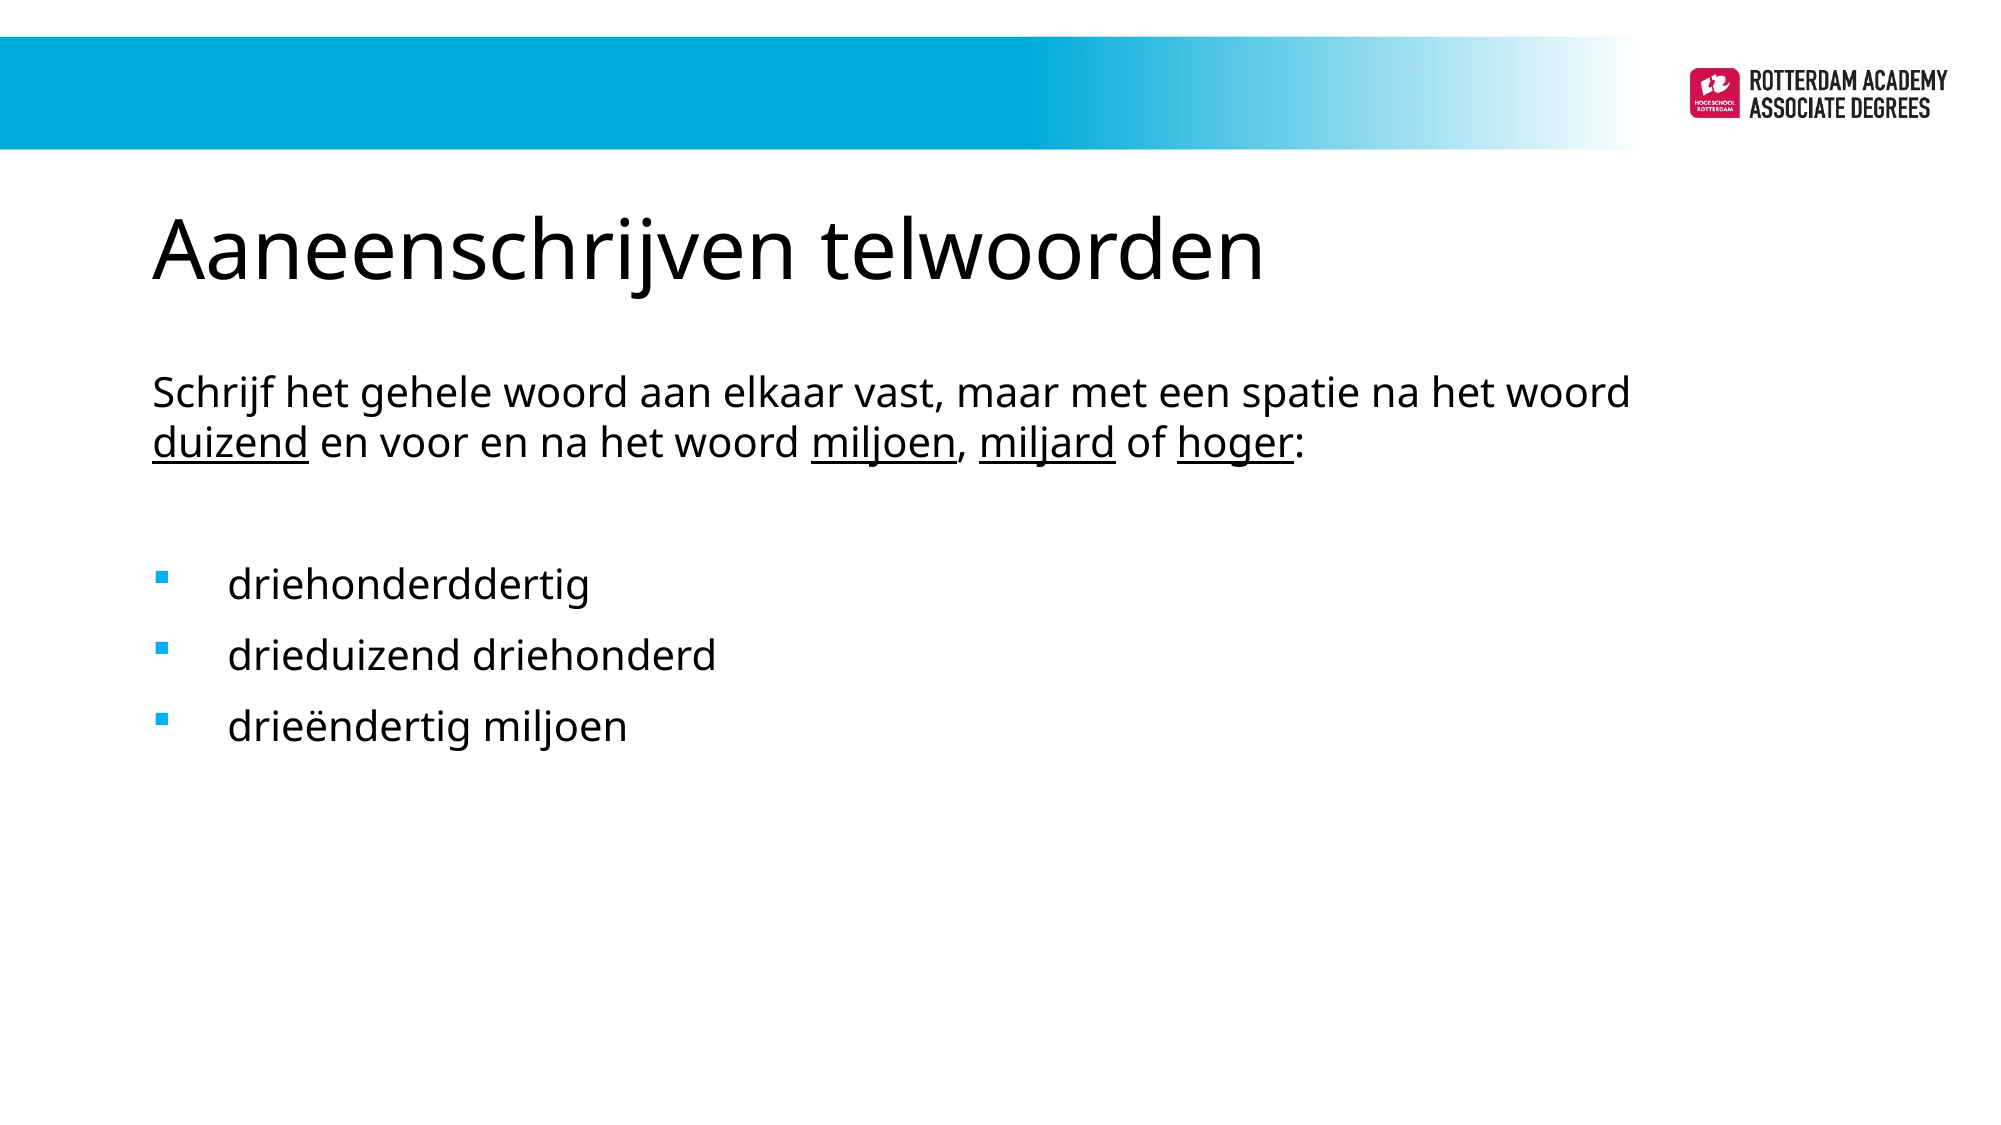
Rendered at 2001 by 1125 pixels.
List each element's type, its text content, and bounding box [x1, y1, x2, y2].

picture [0, 0, 2000, 184]
title Aaneenschrijven telwoorden [137, 175, 1863, 329]
list Schrijf het gehele woord aan elkaar vast, maar met een spatie na het woord duizend en voor en na het woord miljoen, miljard of hoger: driehonderddertig drieduizend driehonderd drieëndertig miljoen [137, 358, 1683, 1053]
